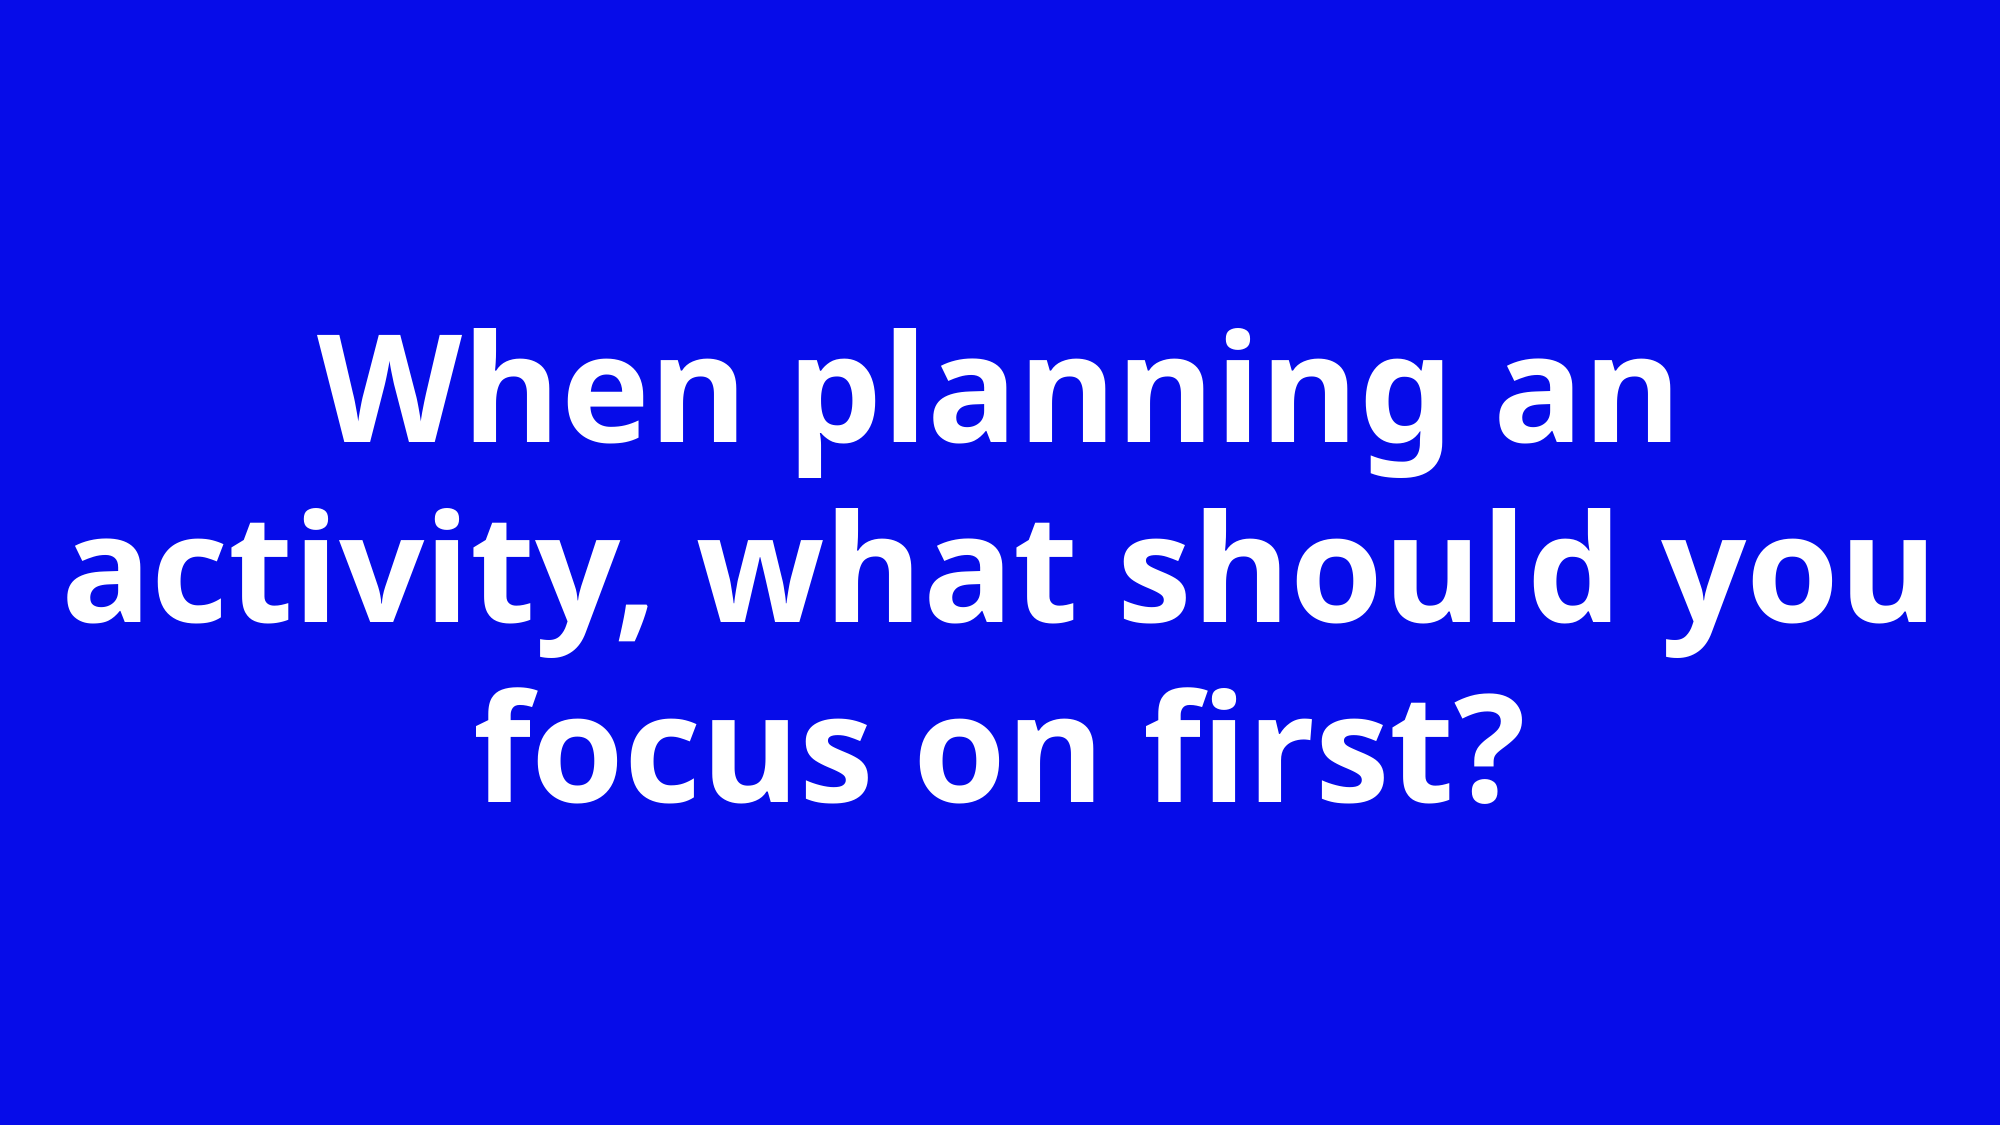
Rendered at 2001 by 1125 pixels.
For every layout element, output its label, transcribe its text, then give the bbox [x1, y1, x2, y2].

text_box When planning an activity, what should you focus on first? [0, 0, 2000, 1125]
